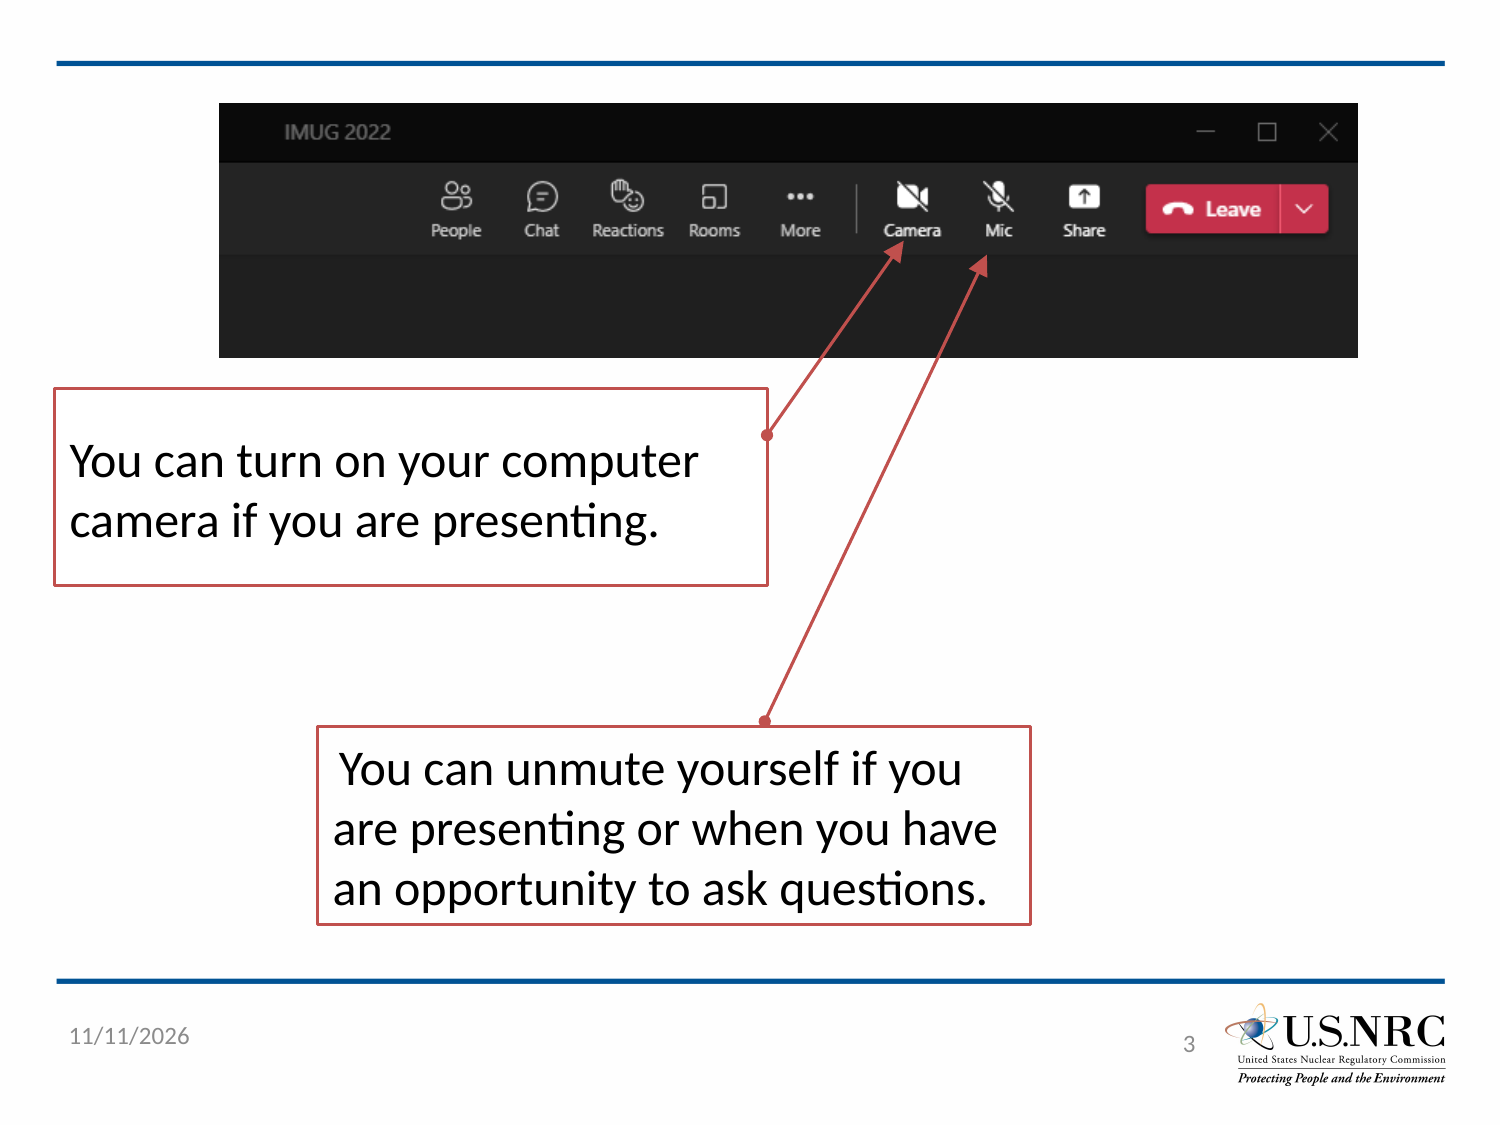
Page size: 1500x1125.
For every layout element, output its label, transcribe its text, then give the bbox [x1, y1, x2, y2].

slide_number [53, 1004, 404, 1065]
text_box You can turn on your computer camera if you are presenting. [53, 367, 818, 588]
picture [0, 0, 1500, 1125]
text_box You can unmute yourself if you are presenting or when you have an opportunity to ask questions. [316, 367, 1032, 926]
slide_number 3 [1030, 1012, 1211, 1073]
